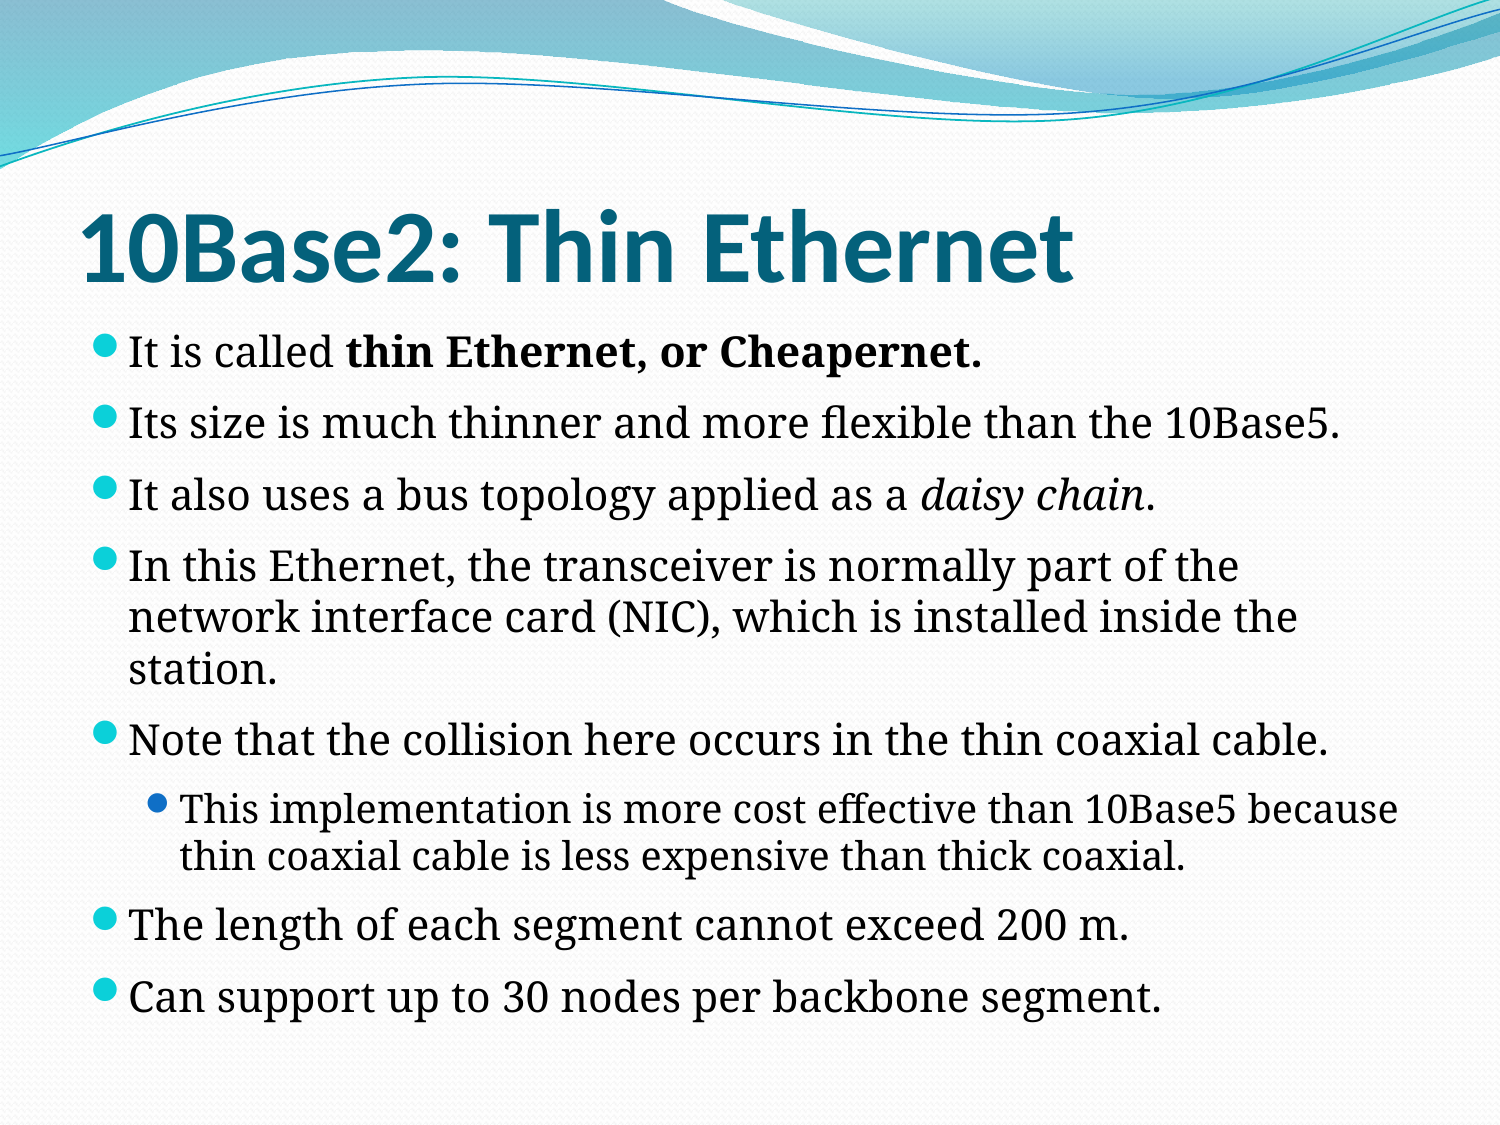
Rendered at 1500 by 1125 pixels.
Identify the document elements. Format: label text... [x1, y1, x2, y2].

list It is called thin Ethernet, or Cheapernet. Its size is much thinner and more flexible than the 10Base5. It also uses a bus topology applied as a daisy chain. In this Ethernet, the transceiver is normally part of the network interface card (NIC), which is installed inside the station. Note that the collision here occurs in the thin coaxial cable. This implementation is more cost effective than 10Base5 because thin coaxial cable is less expensive than thick coaxial. The length of each segment cannot exceed 200 m. Can support up to 30 nodes per backbone segment. [75, 317, 1425, 1038]
title 10Base2: Thin Ethernet [75, 115, 1425, 303]
